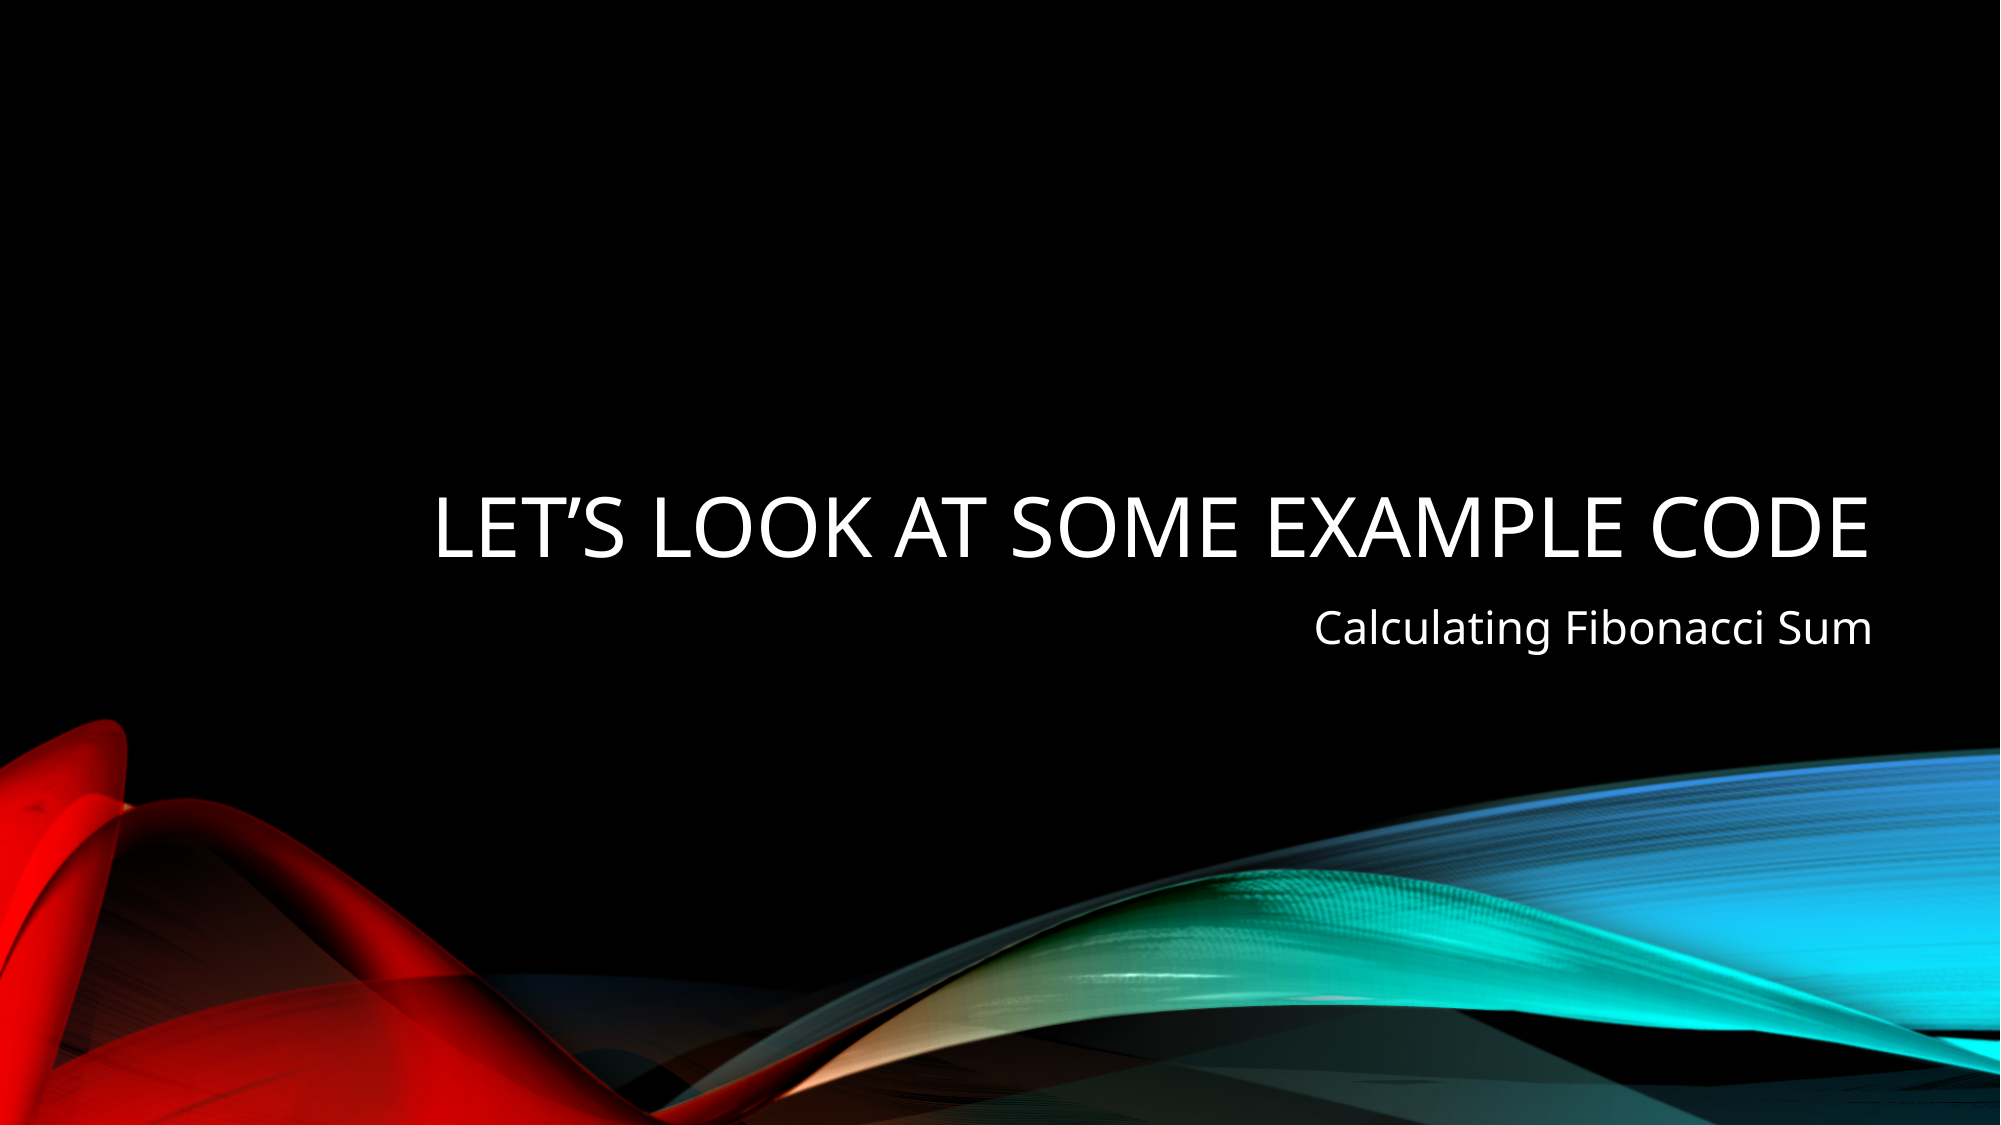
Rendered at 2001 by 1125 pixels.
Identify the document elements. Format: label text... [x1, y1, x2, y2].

title Let’s look at some example code [112, 123, 1888, 584]
picture [0, 717, 2000, 1125]
list Calculating Fibonacci Sum [168, 597, 1889, 755]
